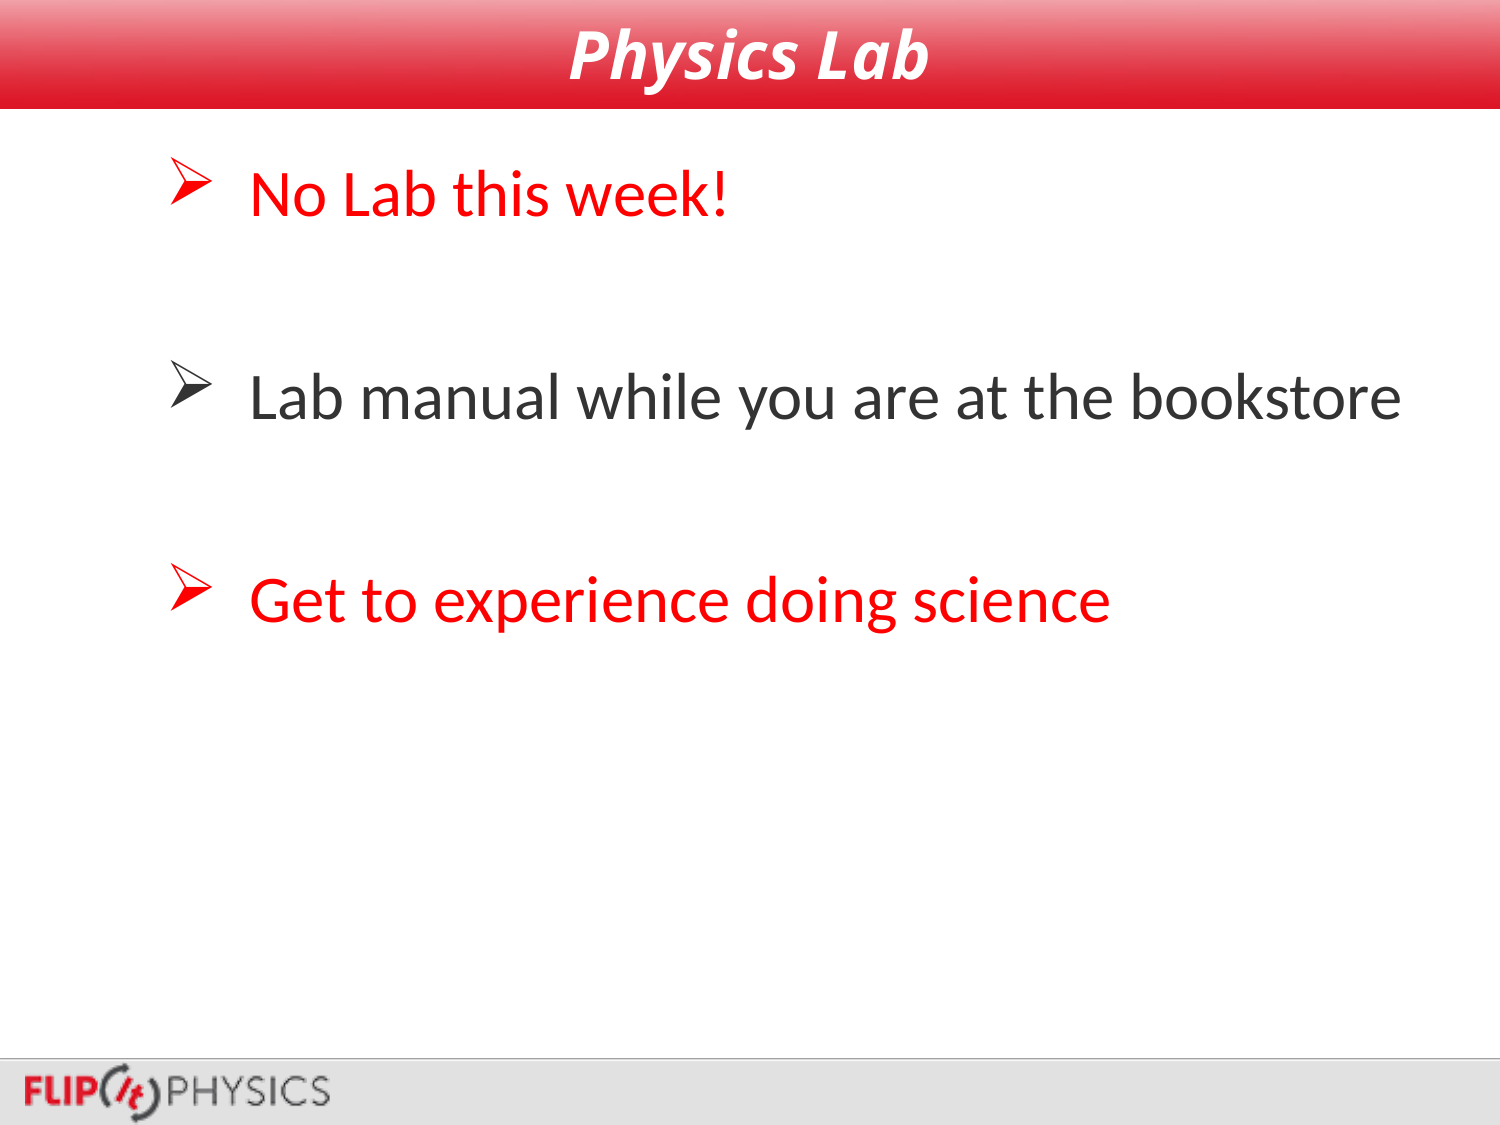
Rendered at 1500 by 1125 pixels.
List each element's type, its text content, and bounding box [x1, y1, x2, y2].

list No Lab this week! Lab manual while you are at the bookstore Get to experience doing science [75, 142, 1425, 1020]
title Physics Lab [75, 15, 1425, 91]
picture [0, 0, 1500, 109]
picture [0, 1058, 1500, 1125]
